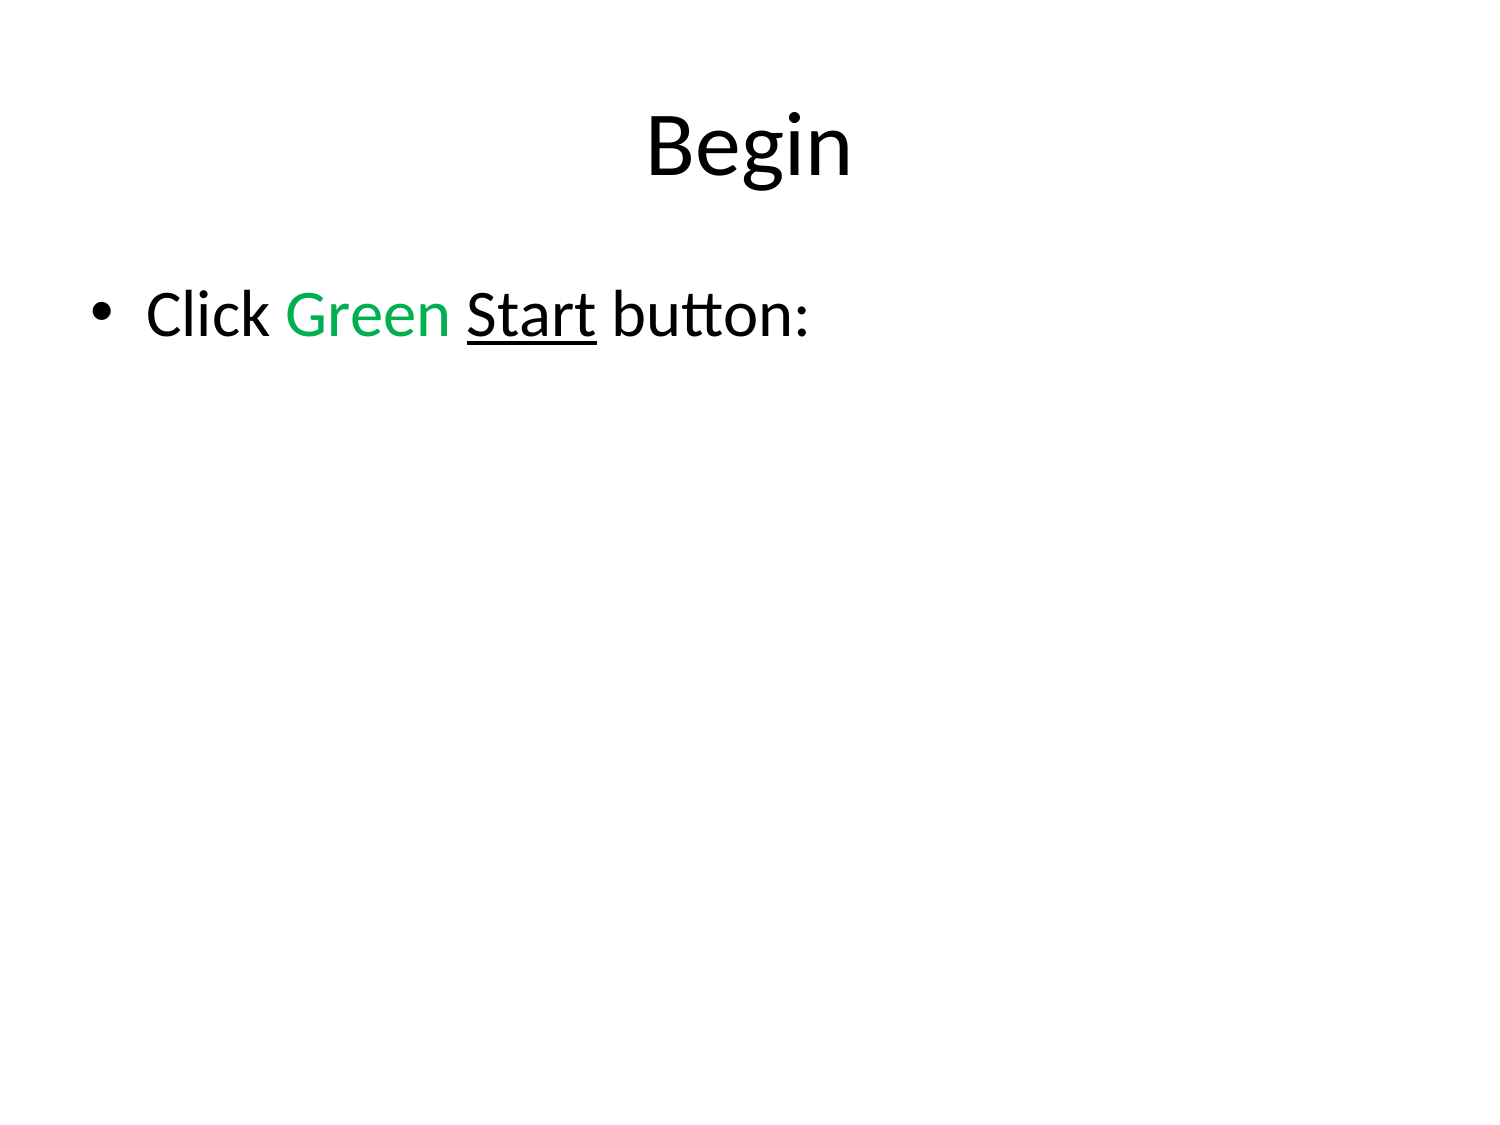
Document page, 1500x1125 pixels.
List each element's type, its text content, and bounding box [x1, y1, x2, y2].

title Begin [75, 45, 1425, 233]
list Click Green Start button: [75, 262, 1425, 1005]
